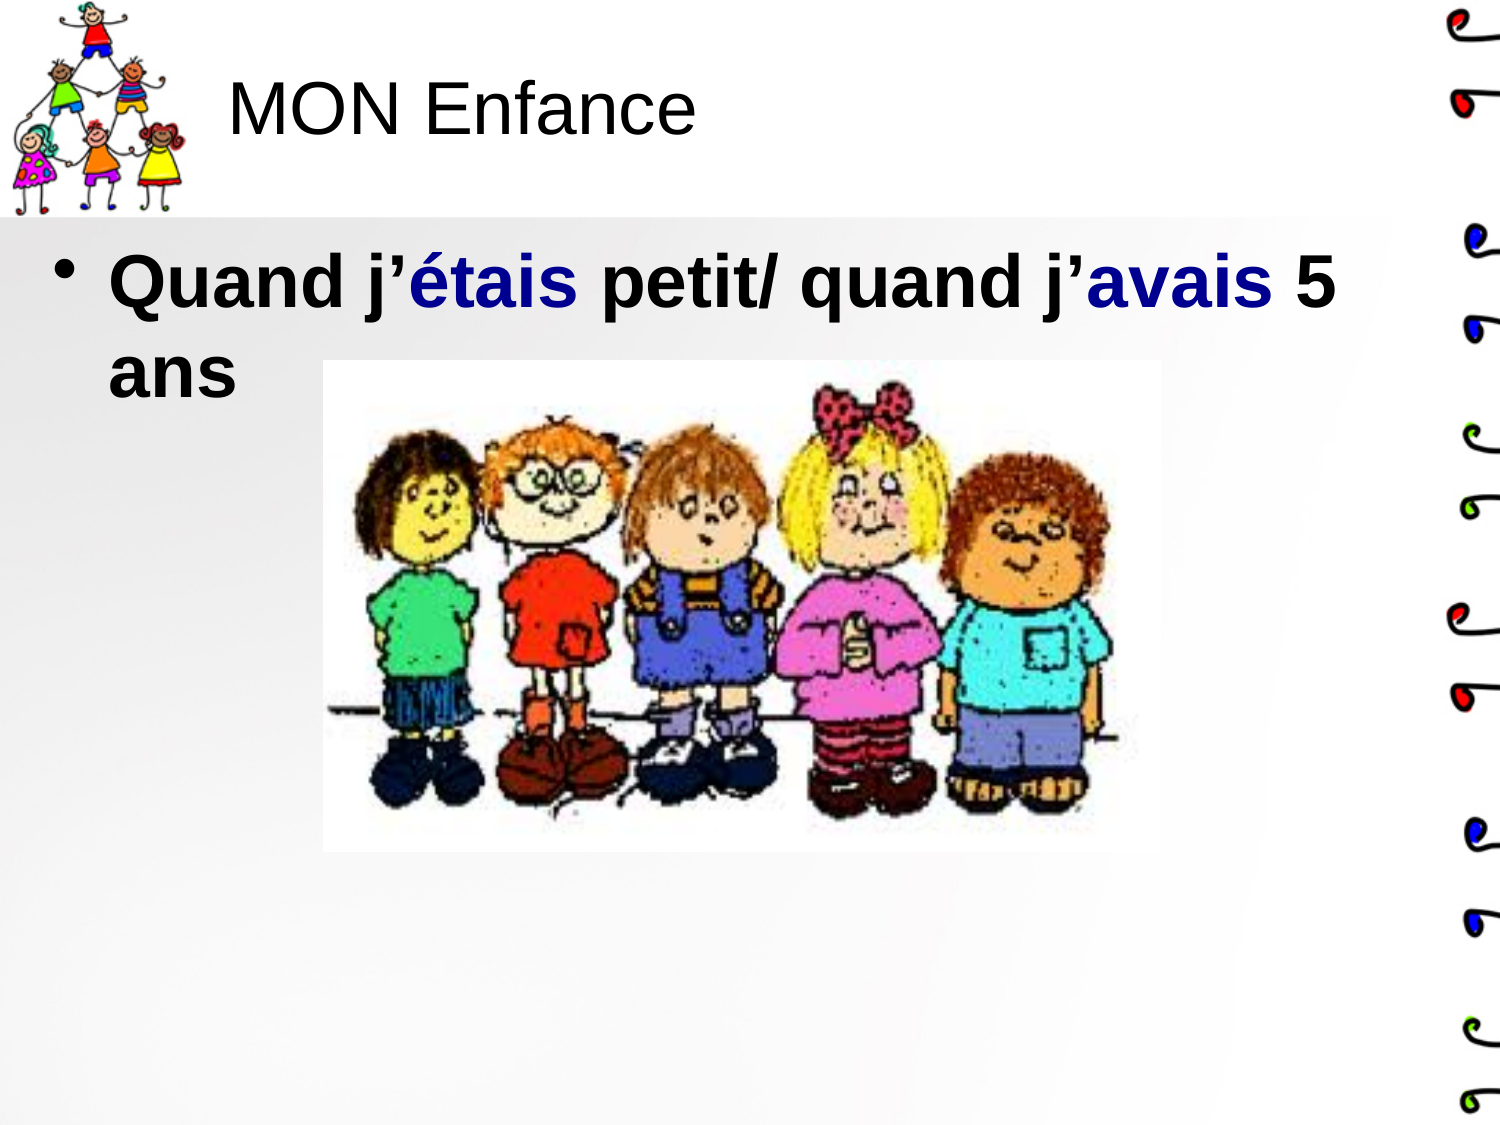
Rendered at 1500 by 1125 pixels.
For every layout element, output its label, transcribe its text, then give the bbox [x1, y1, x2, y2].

picture [0, 0, 1500, 1125]
title MON Enfance [212, 16, 1463, 192]
list Quand j’étais petit/ quand j’avais 5 ans [37, 224, 1463, 1018]
